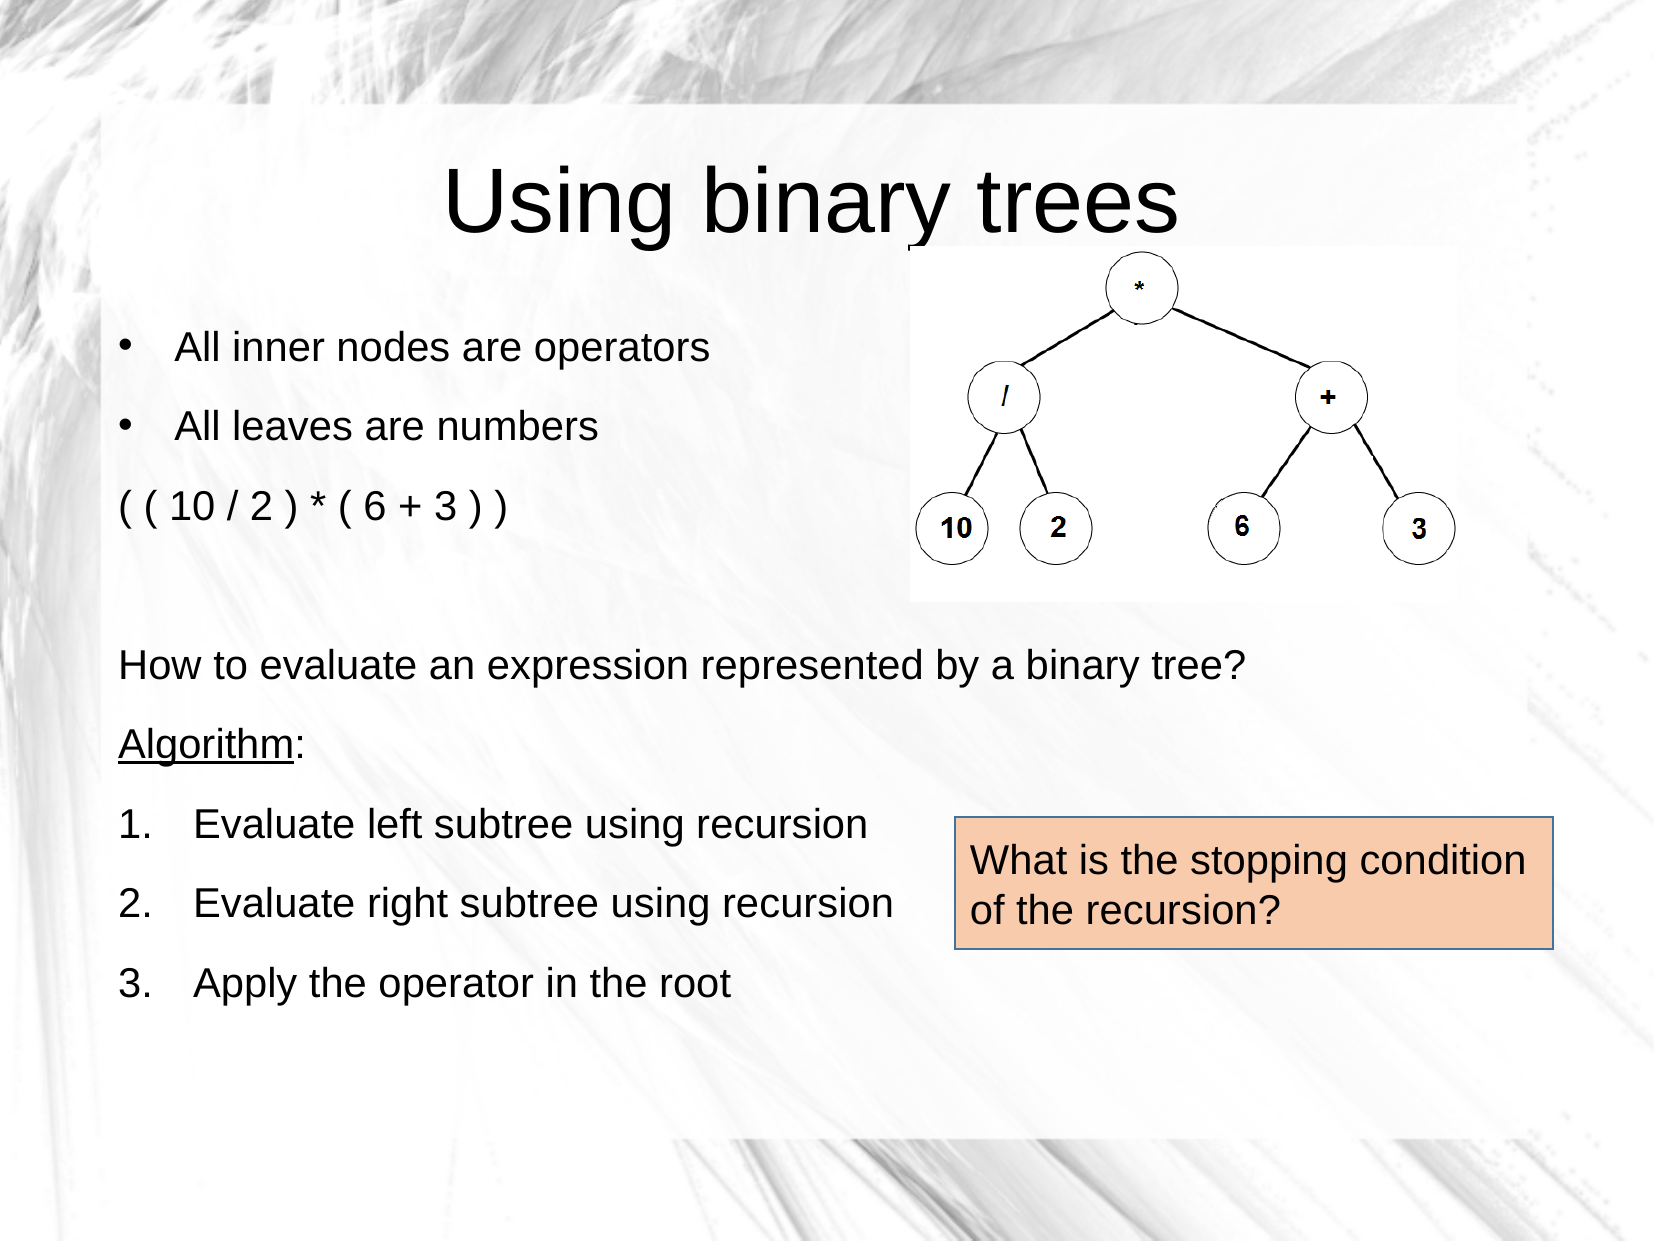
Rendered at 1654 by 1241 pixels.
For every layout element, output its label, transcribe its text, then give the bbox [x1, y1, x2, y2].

list All inner nodes are operators All leaves are numbers ( ( 10 / 2 ) * ( 6 + 3 ) ) How to evaluate an expression represented by a binary tree? Algorithm: Evaluate left subtree using recursion Evaluate right subtree using recursion Apply the operator in the root [118, 319, 1571, 1102]
picture [0, 0, 1654, 1241]
text_box What is the stopping condition of the recursion? [955, 816, 1553, 950]
title Using binary trees [118, 112, 1506, 281]
